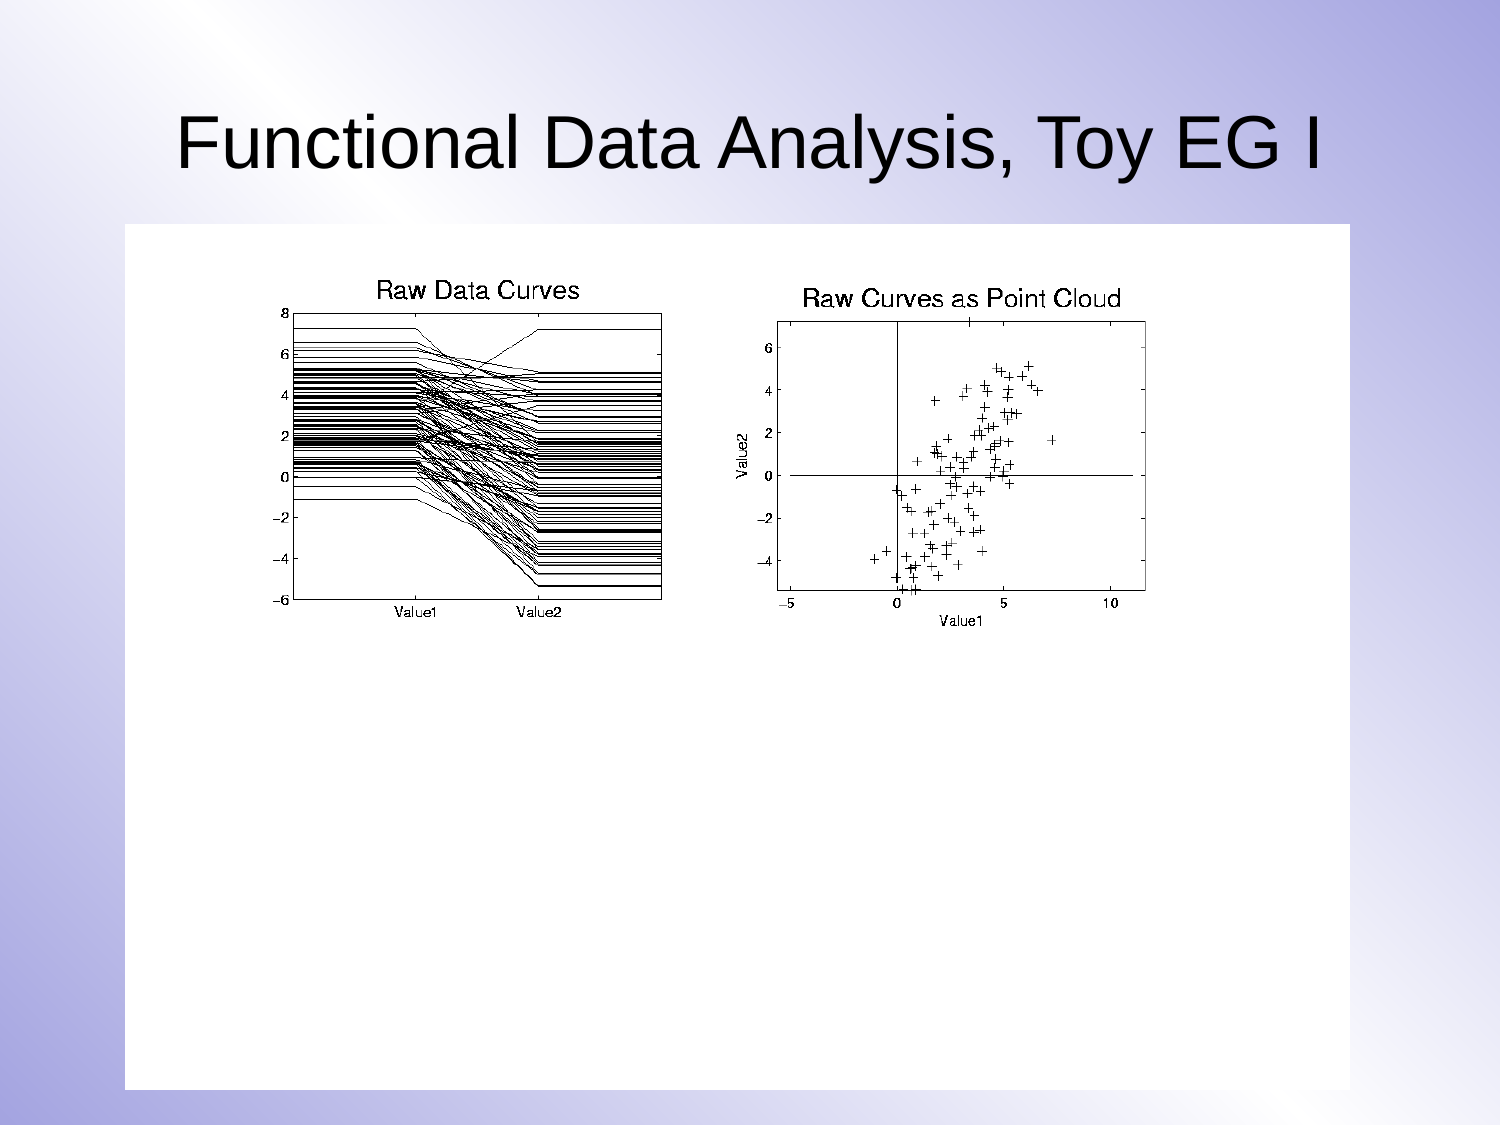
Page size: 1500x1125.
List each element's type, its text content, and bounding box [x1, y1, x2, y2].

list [124, 224, 1351, 1091]
title Functional Data Analysis, Toy EG I [75, 45, 1425, 233]
